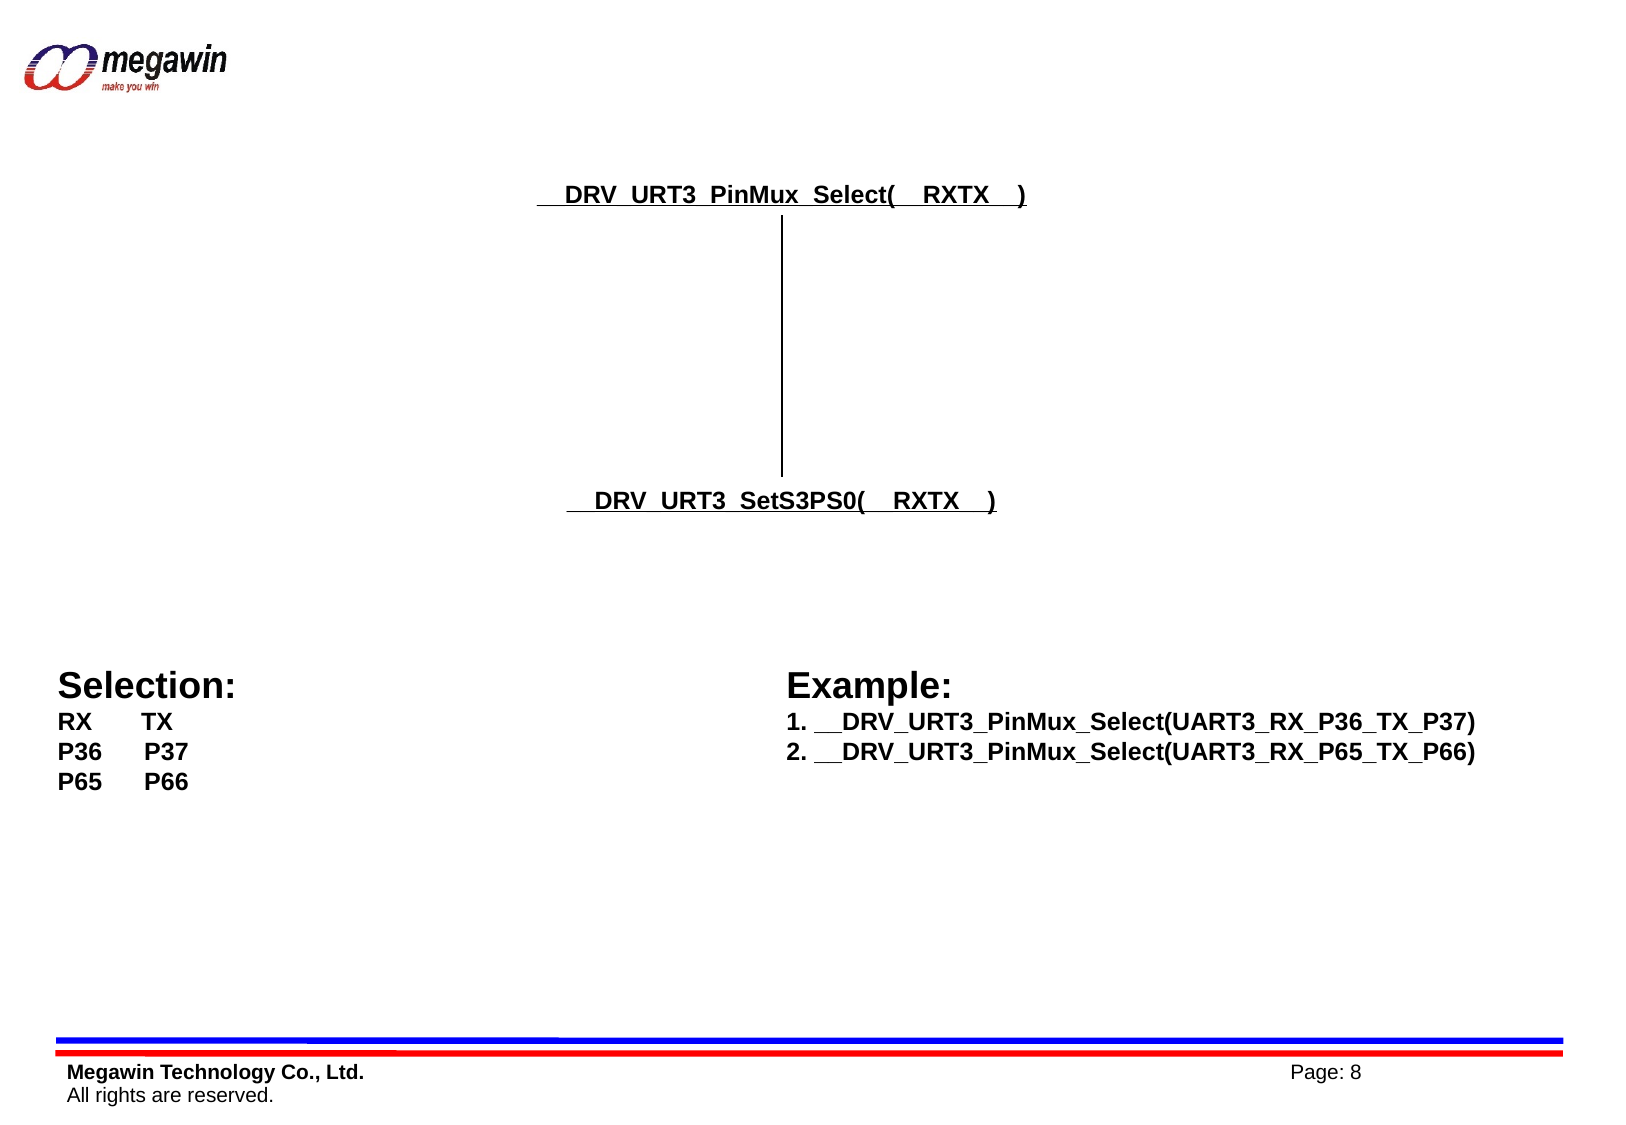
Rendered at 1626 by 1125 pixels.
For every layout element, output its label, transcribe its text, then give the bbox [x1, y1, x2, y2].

text_box Example: 1. __DRV_URT3_PinMux_Select(UART3_RX_P36_TX_P37) 2. __DRV_URT3_PinMux_Select(UART3_RX_P65_TX_P66) [771, 653, 1563, 774]
text_box __DRV_URT3_PinMux_Select(__RXTX__) [522, 170, 1042, 216]
text_box Selection: RX TX P36 P37 P65 P66 [42, 653, 351, 863]
picture [19, 37, 231, 97]
text_box __DRV_URT3_SetS3PS0(__RXTX__) [552, 476, 1012, 522]
